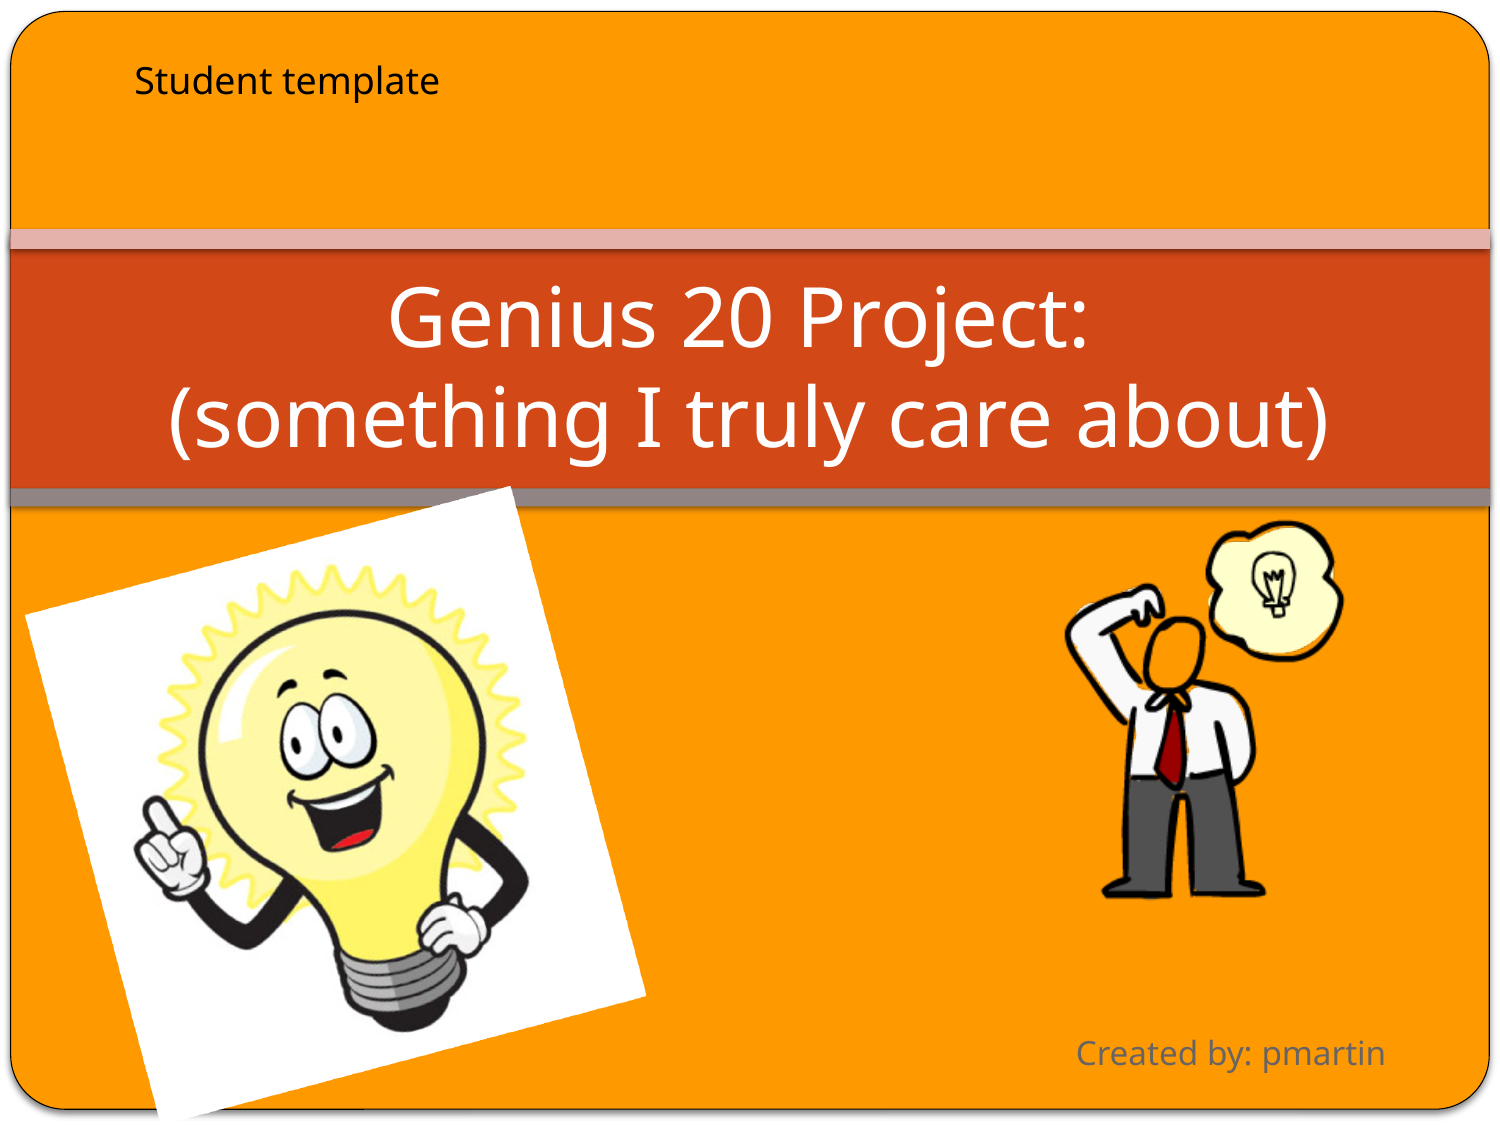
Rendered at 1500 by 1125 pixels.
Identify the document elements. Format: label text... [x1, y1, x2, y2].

picture [25, 487, 646, 1124]
text_box Student template [87, 49, 488, 110]
title Genius 20 Project: (something I truly care about) [75, 247, 1425, 489]
subtitle Created by: pmartin [962, 1025, 1500, 1125]
picture [1037, 512, 1390, 904]
